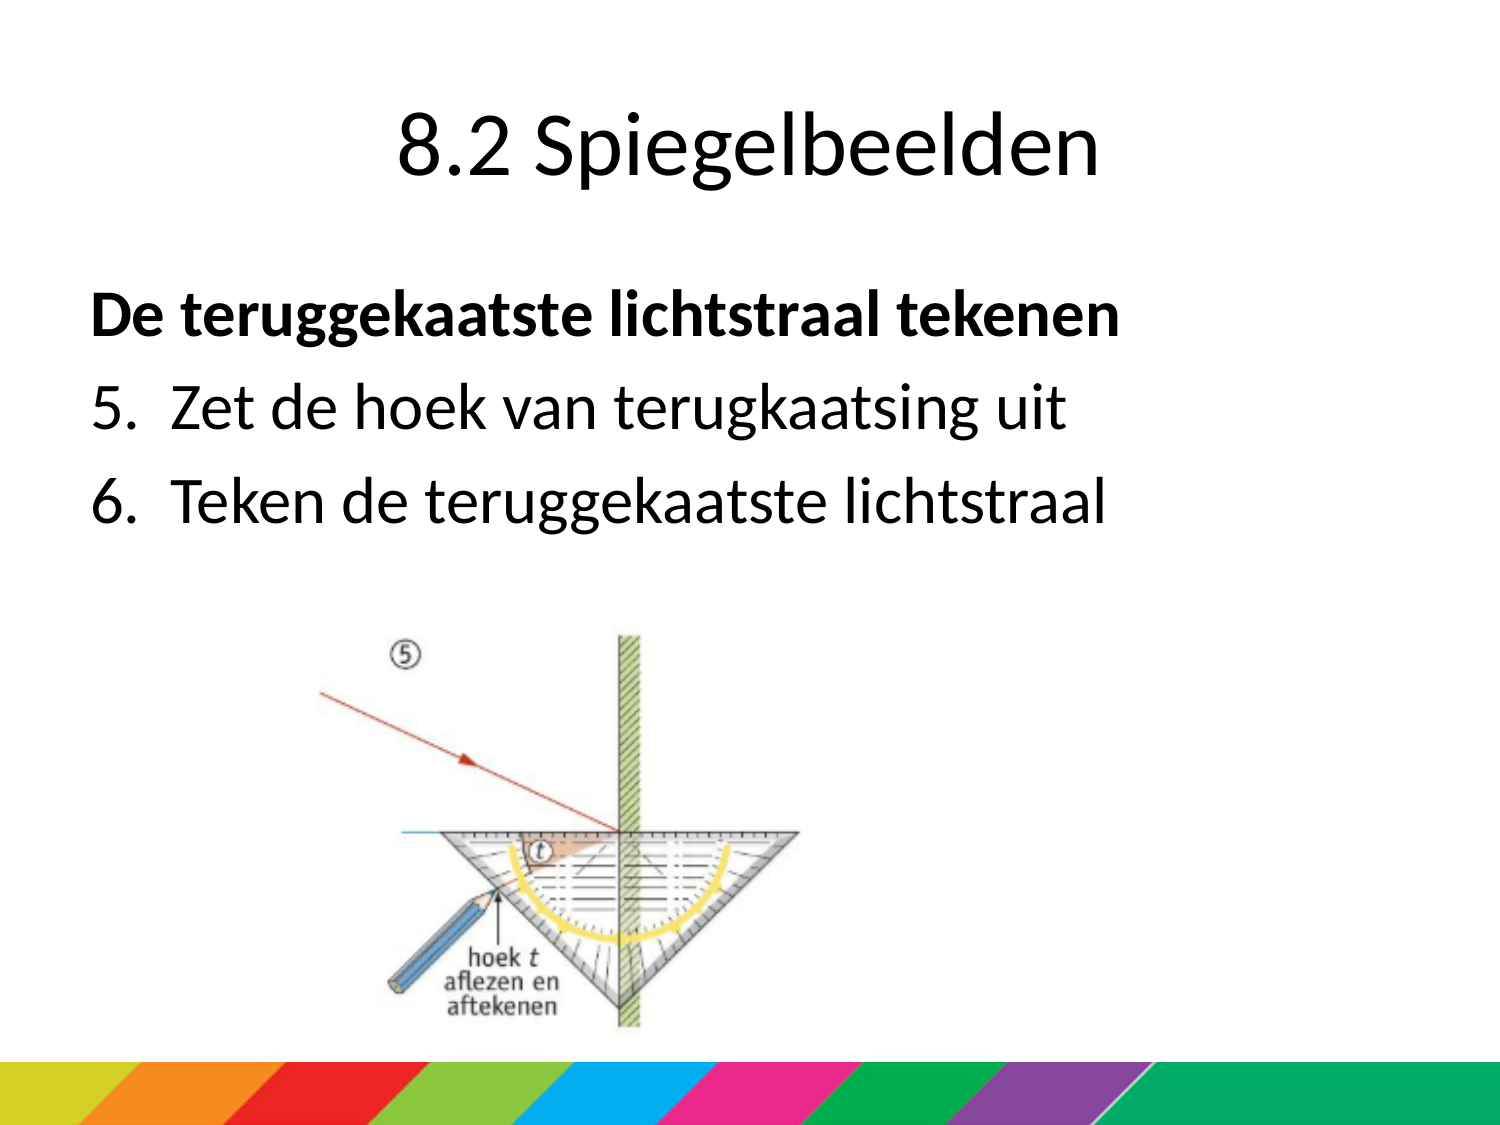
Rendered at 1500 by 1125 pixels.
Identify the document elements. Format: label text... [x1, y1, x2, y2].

picture [0, 1062, 574, 1125]
title 8.2 Spiegelbeelden [75, 45, 1425, 233]
picture [310, 622, 1190, 1044]
list De teruggekaatste lichtstraal tekenen 5. Zet de hoek van terugkaatsing uit 6. Teken de teruggekaatste lichtstraal [75, 262, 1425, 1005]
picture [656, 1062, 1500, 1125]
